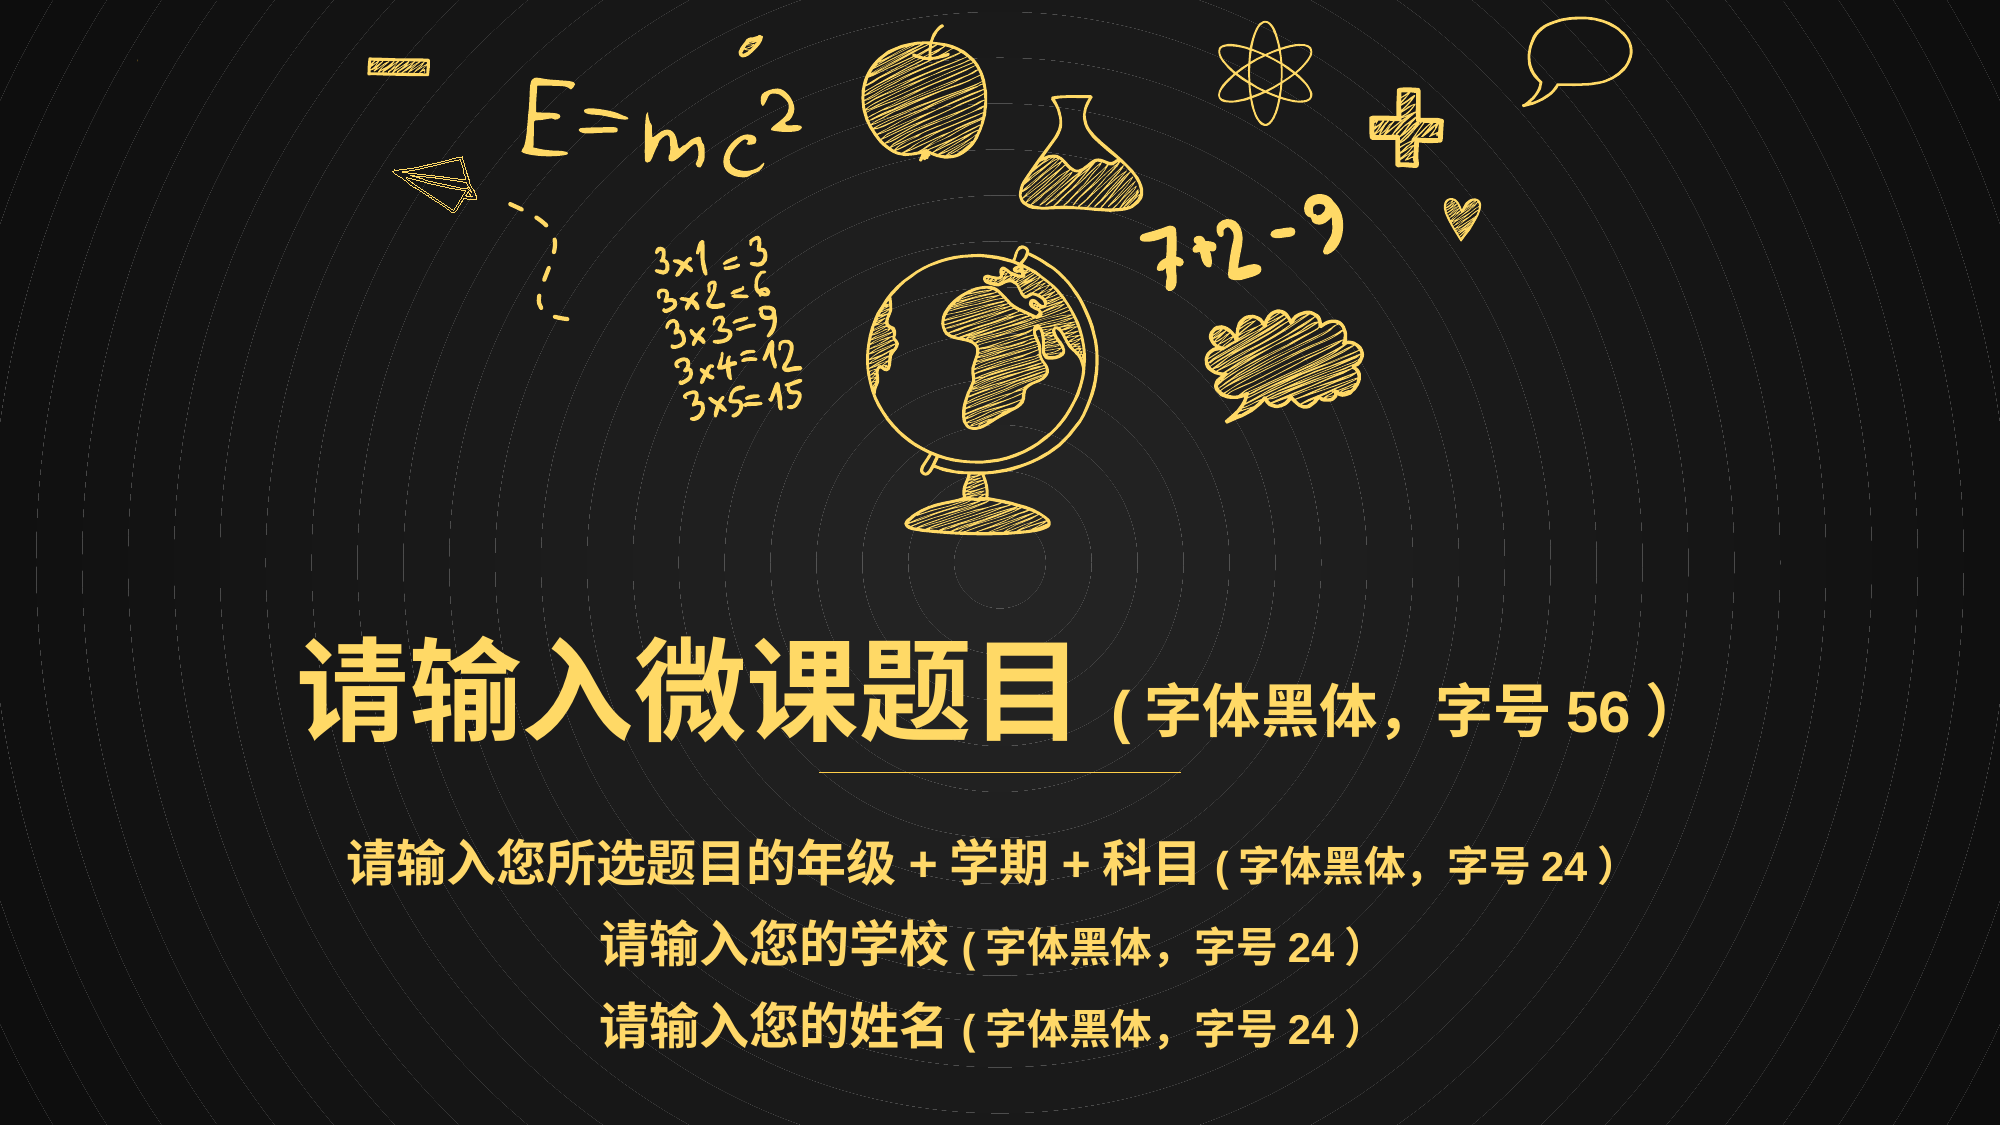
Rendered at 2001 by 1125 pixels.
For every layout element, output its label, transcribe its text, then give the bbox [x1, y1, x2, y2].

text_box 请输入微课题目(字体黑体，字号56） [0, 561, 2000, 763]
text_box 请输入您所选题目的年级+学期+科目(字体黑体，字号24） [0, 817, 1993, 899]
text_box 请输入您的学校(字体黑体，字号24） [0, 899, 1993, 981]
text_box 请输入您的姓名(字体黑体，字号24） [0, 981, 1993, 1125]
